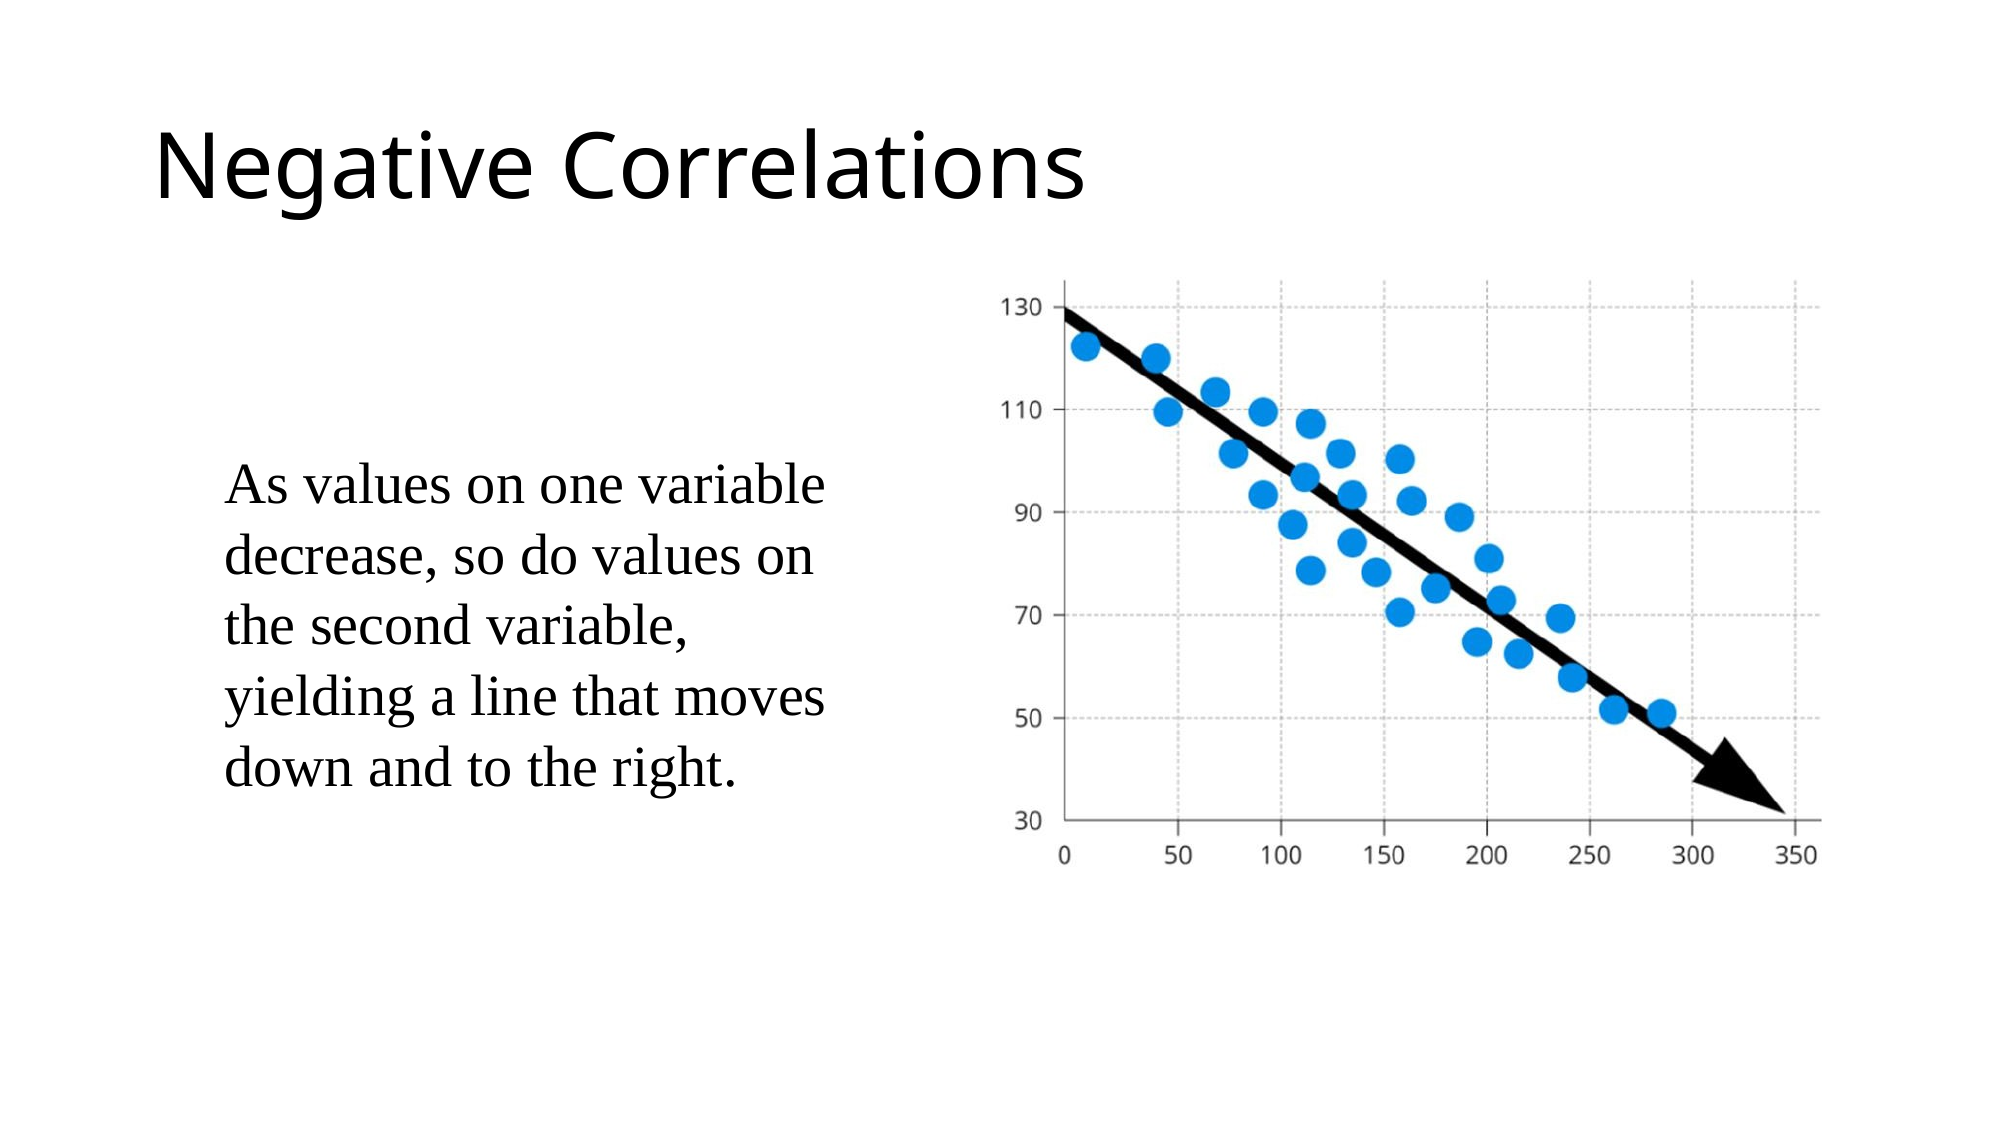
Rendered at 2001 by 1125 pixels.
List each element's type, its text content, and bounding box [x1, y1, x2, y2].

title Negative Correlations [137, 59, 1863, 278]
text_box As values on one variable decrease, so do values on the second variable, yielding a line that moves down and to the right. [137, 437, 944, 805]
picture [999, 276, 1823, 867]
